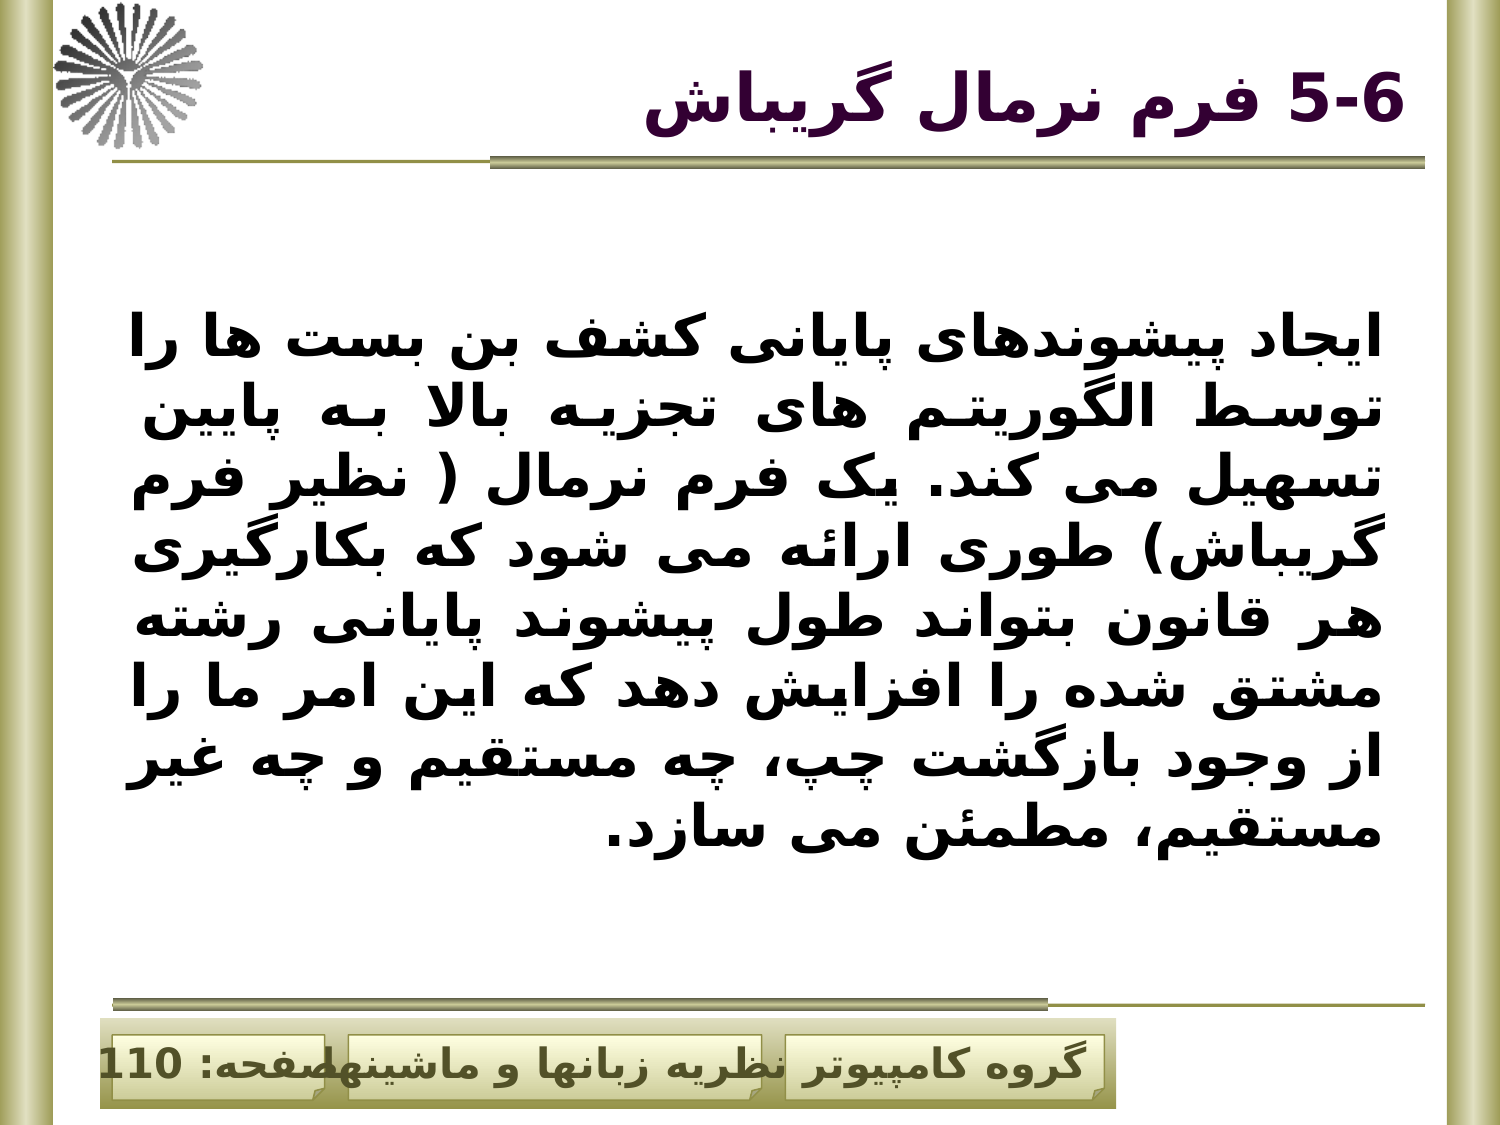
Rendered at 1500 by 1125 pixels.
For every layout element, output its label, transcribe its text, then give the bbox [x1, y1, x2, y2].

title 5-6 فرم نرمال گریباش [147, 42, 1423, 147]
text_box ایجاد پیشوندهای پایانی کشف بن بست ها را توسط الگوریتم های تجزیه بالا به پایین تسهیل می کند. یک فرم نرمال ( نظیر فرم گریباش) طوری ارائه می شود که بکارگیری هر قانون بتواند طول پیشوند پایانی رشته مشتق شده را افزایش دهد که این امر ما را از وجود بازگشت چپ، چه مستقیم و چه غیر مستقیم، مطمئن می سازد. [112, 290, 1400, 866]
